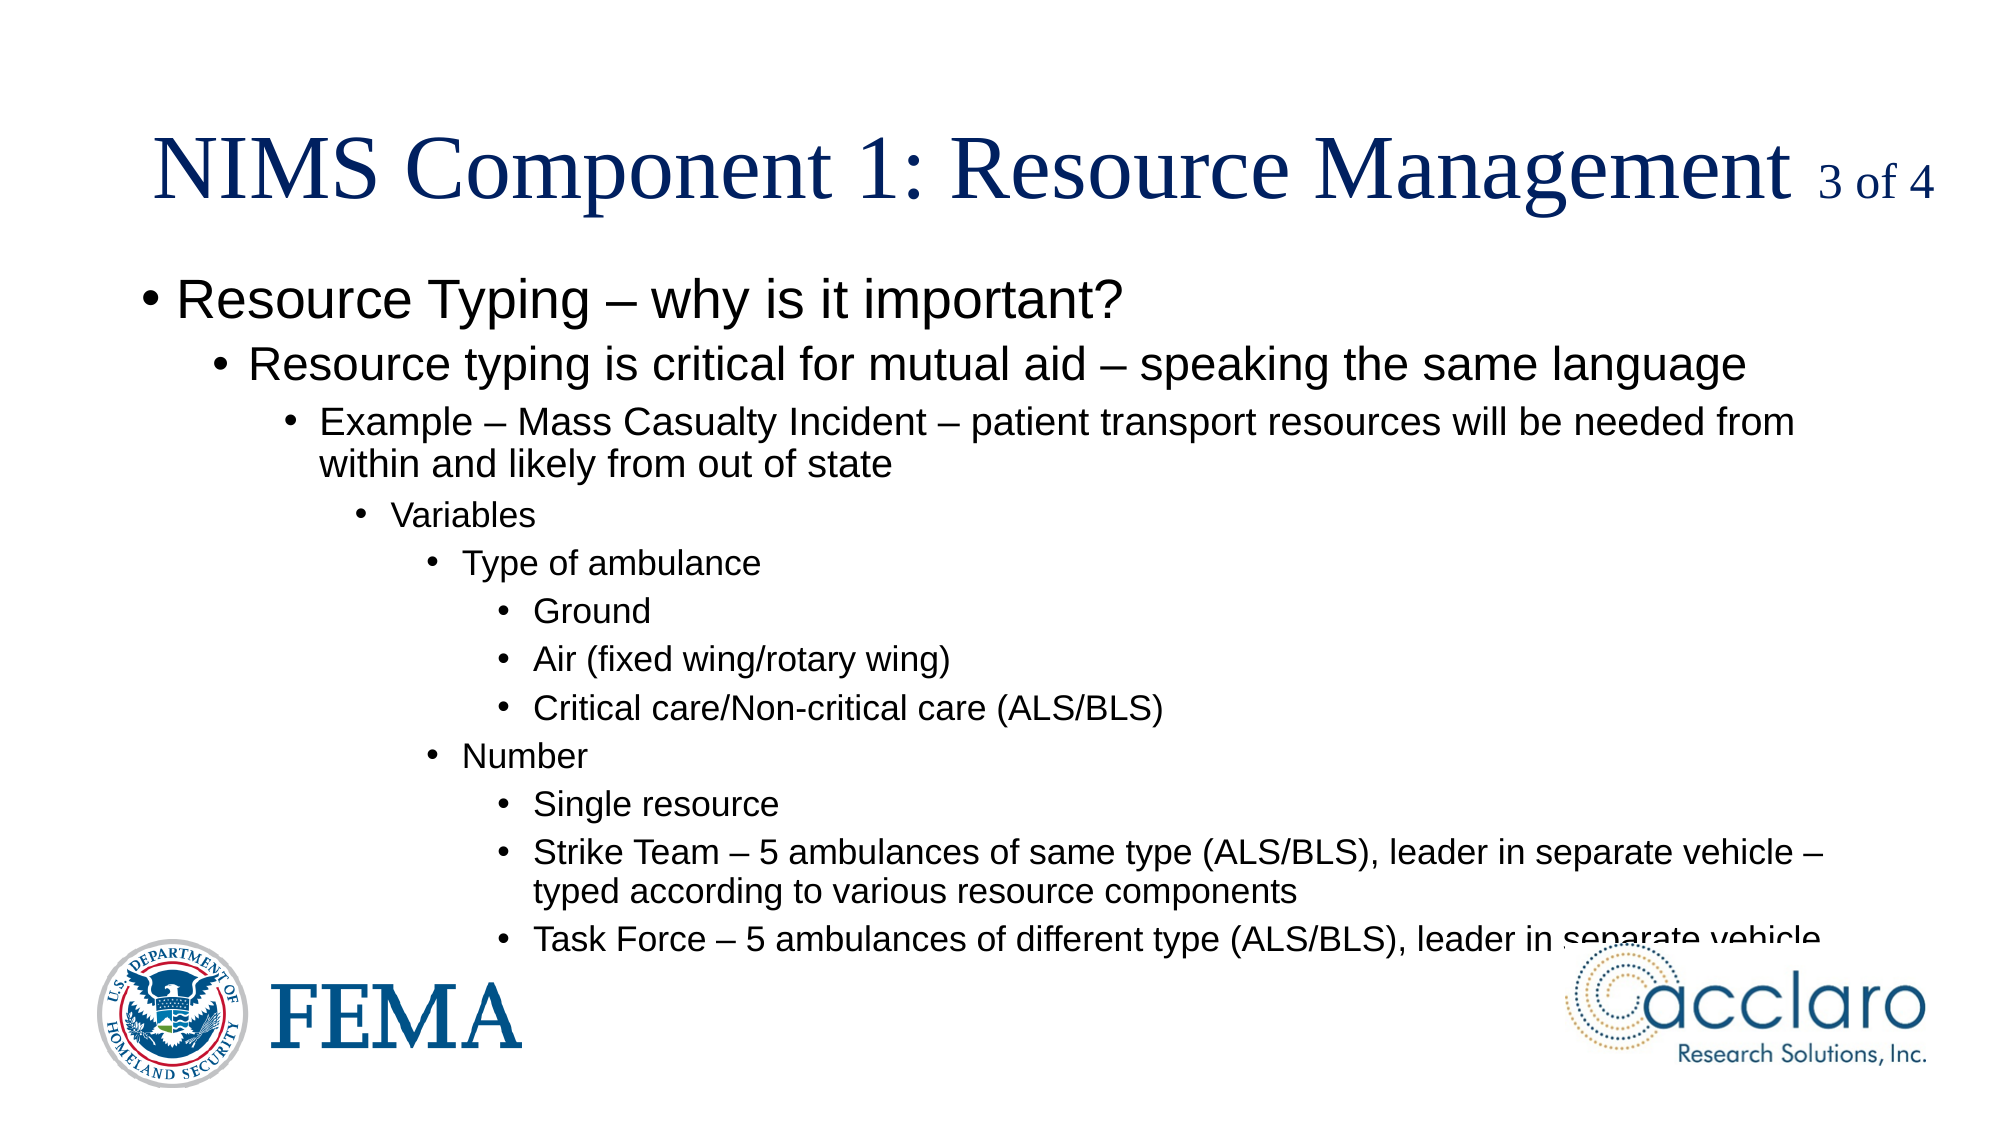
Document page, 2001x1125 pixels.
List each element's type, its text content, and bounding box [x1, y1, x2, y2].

list Resource Typing – why is it important? Resource typing is critical for mutual aid – speaking the same language Example – Mass Casualty Incident – patient transport resources will be needed from within and likely from out of state Variables Type of ambulance Ground Air (fixed wing/rotary wing) Critical care/Non-critical care (ALS/BLS) Number Single resource Strike Team – 5 ambulances of same type (ALS/BLS), leader in separate vehicle – typed according to various resource components Task Force – 5 ambulances of different type (ALS/BLS), leader in separate vehicle [126, 262, 1852, 977]
picture [97, 939, 522, 1088]
title NIMS Component 1: Resource Management 3 of 4 [137, 59, 1968, 278]
picture [1565, 943, 1926, 1066]
